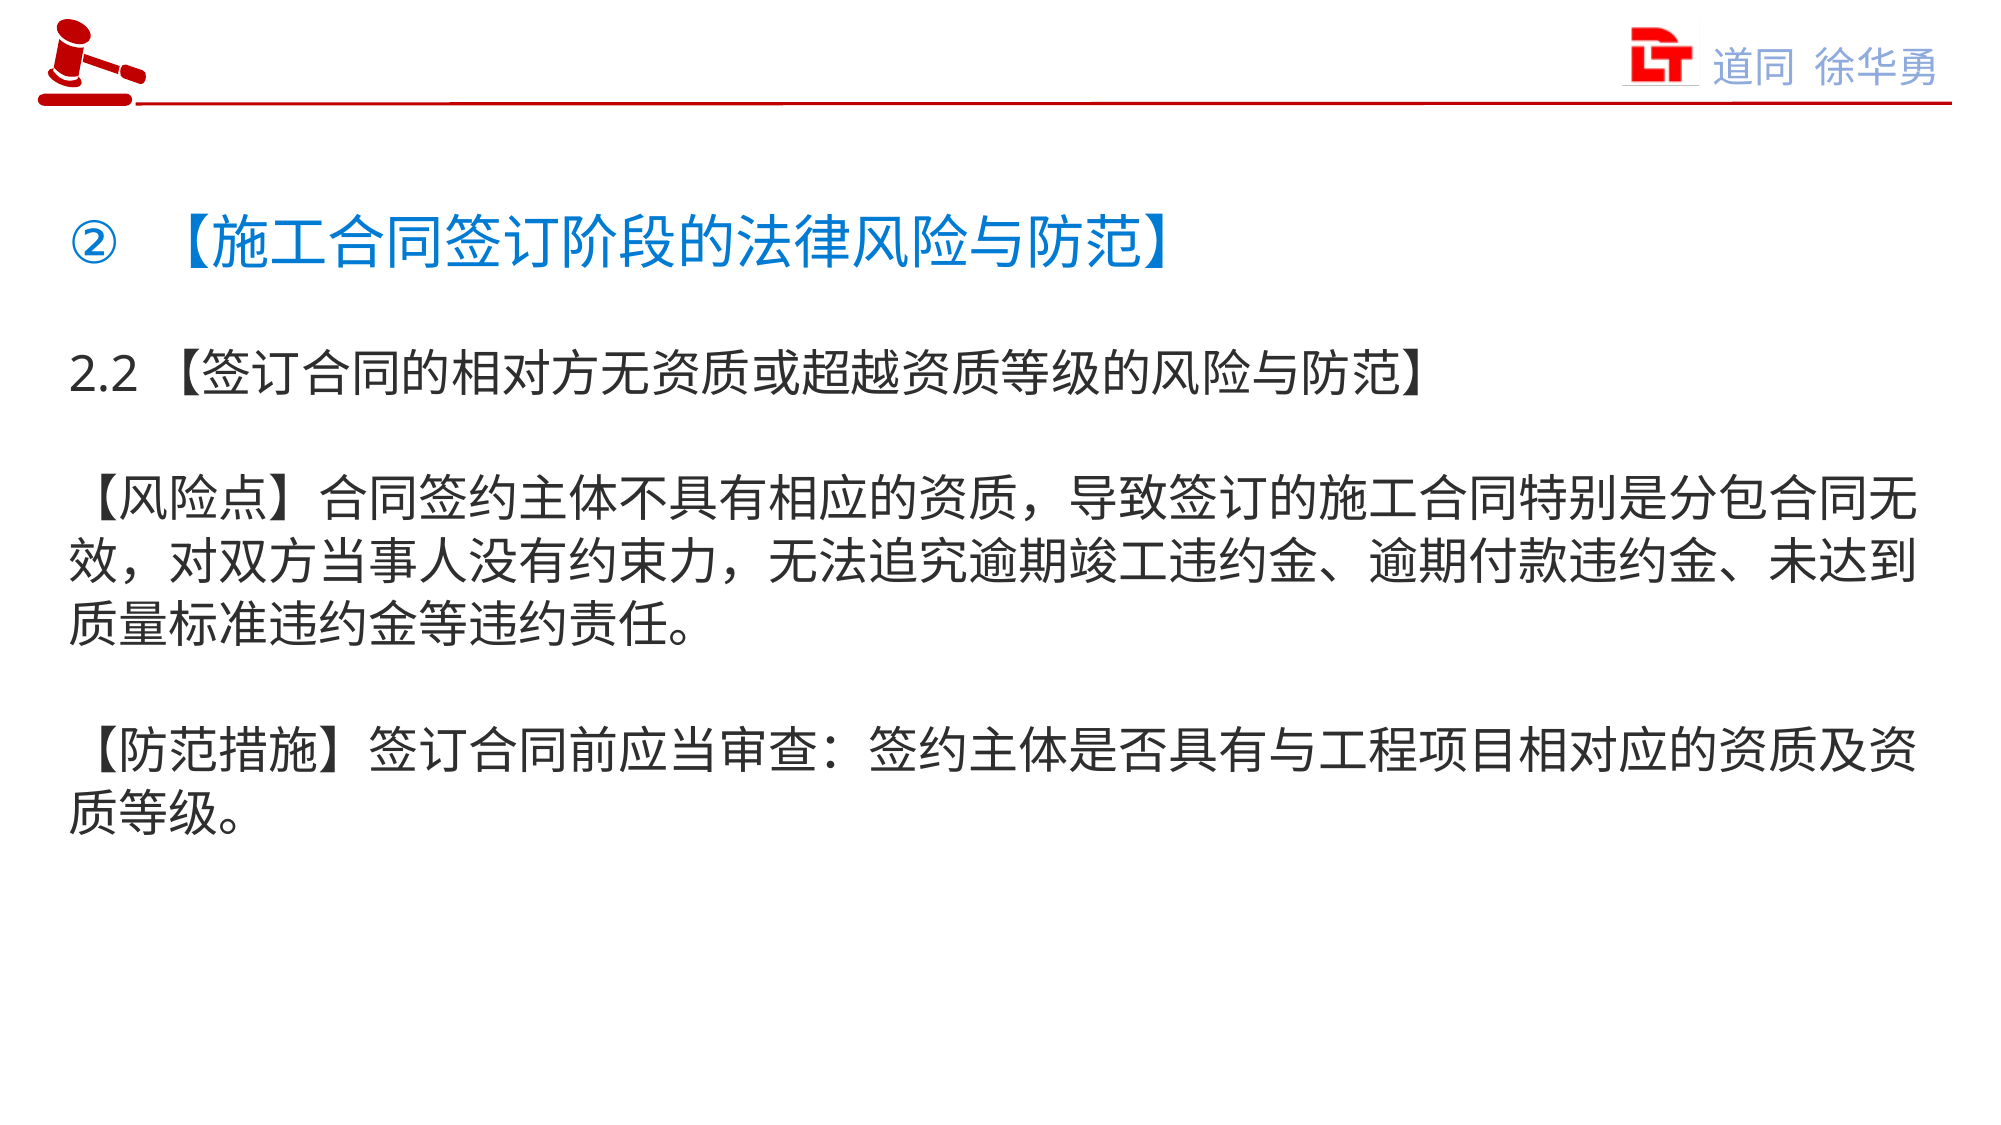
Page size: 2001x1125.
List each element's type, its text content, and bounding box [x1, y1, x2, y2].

picture [1622, 19, 1699, 97]
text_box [37, 17, 1954, 106]
text_box 【施工合同签订阶段的法律风险与防范】 2.2【签订合同的相对方无资质或超越资质等级的风险与防范】 【风险点】合同签约主体不具有相应的资质，导致签订的施工合同特别是分包合同无效，对双方当事人没有约束力，无法追究逾期竣工违约金、逾期付款违约金、未达到质量标准违约金等违约责任。 【防范措施】签订合同前应当审查：签约主体是否具有与工程项目相对应的资质及资质等级。 [53, 204, 1940, 849]
